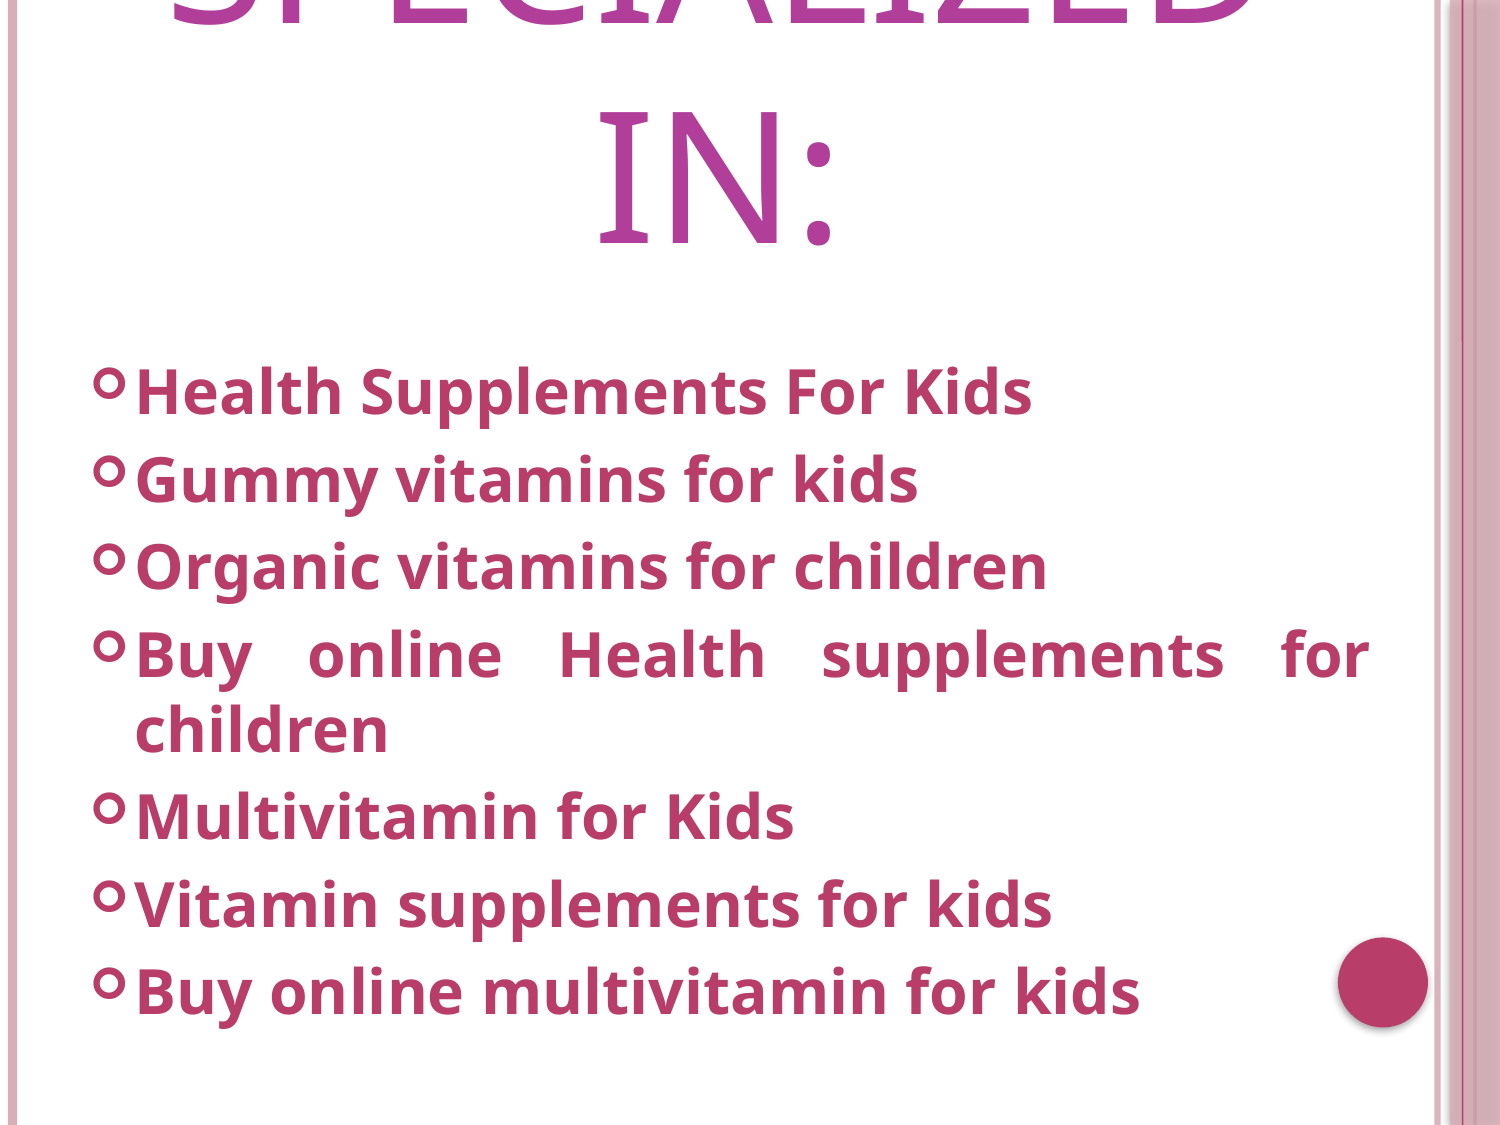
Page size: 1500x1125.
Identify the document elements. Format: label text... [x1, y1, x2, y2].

list Health Supplements For Kids Gummy vitamins for kids Organic vitamins for children Buy online Health supplements for children Multivitamin for Kids Vitamin supplements for kids Buy online multivitamin for kids [75, 262, 1388, 1100]
title Specialized In: [37, 45, 1400, 288]
